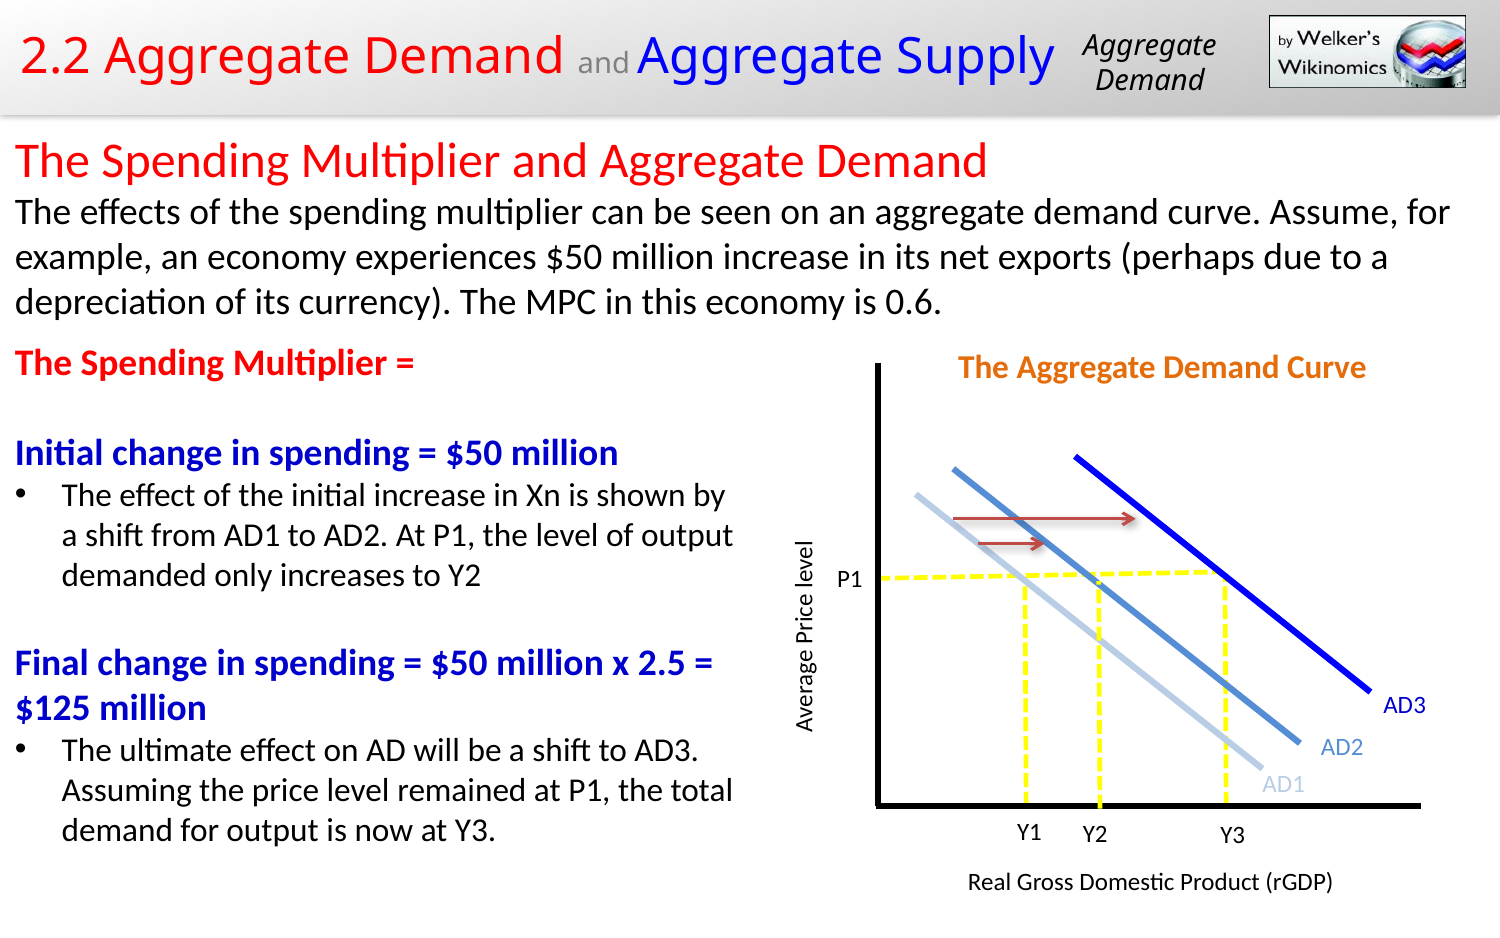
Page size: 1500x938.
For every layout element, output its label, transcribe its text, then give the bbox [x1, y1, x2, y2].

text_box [0, 0, 1500, 115]
text_box The Spending Multiplier and Aggregate Demand The effects of the spending multiplier can be seen on an aggregate demand curve. Assume, for example, an economy experiences $50 million increase in its net exports (perhaps due to a depreciation of its currency). The MPC in this economy is 0.6. [0, 123, 1500, 330]
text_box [779, 337, 1451, 904]
